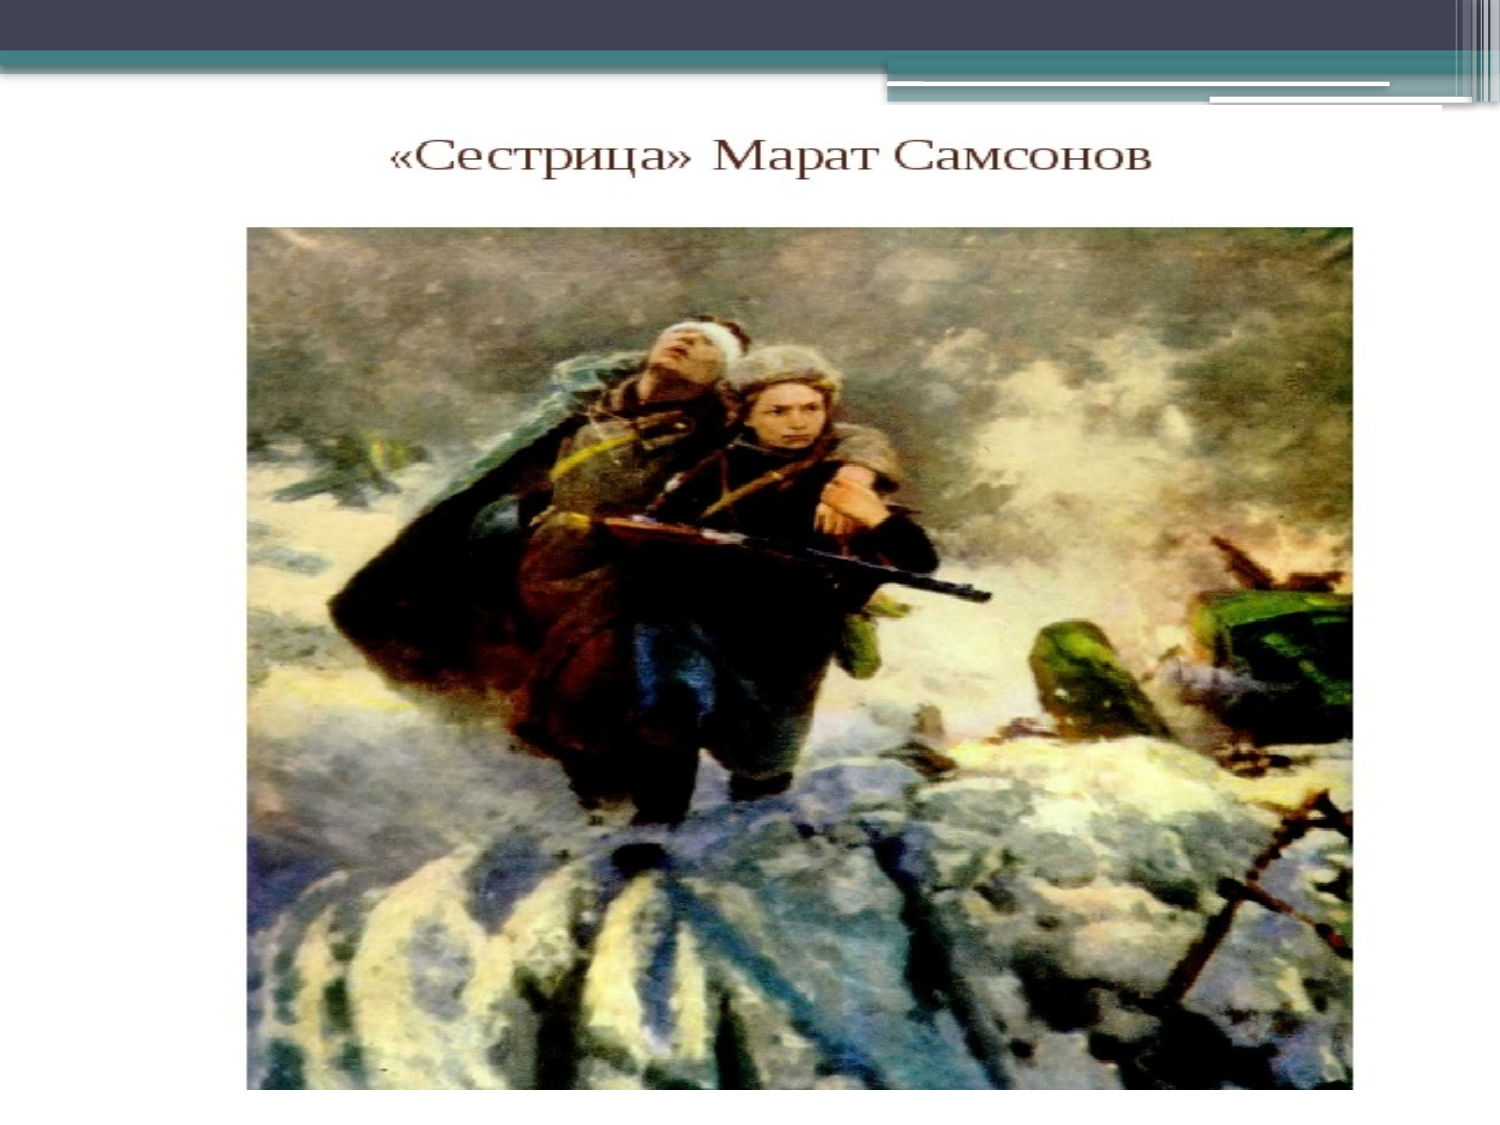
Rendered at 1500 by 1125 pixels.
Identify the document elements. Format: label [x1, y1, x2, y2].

list [187, 105, 1442, 1091]
